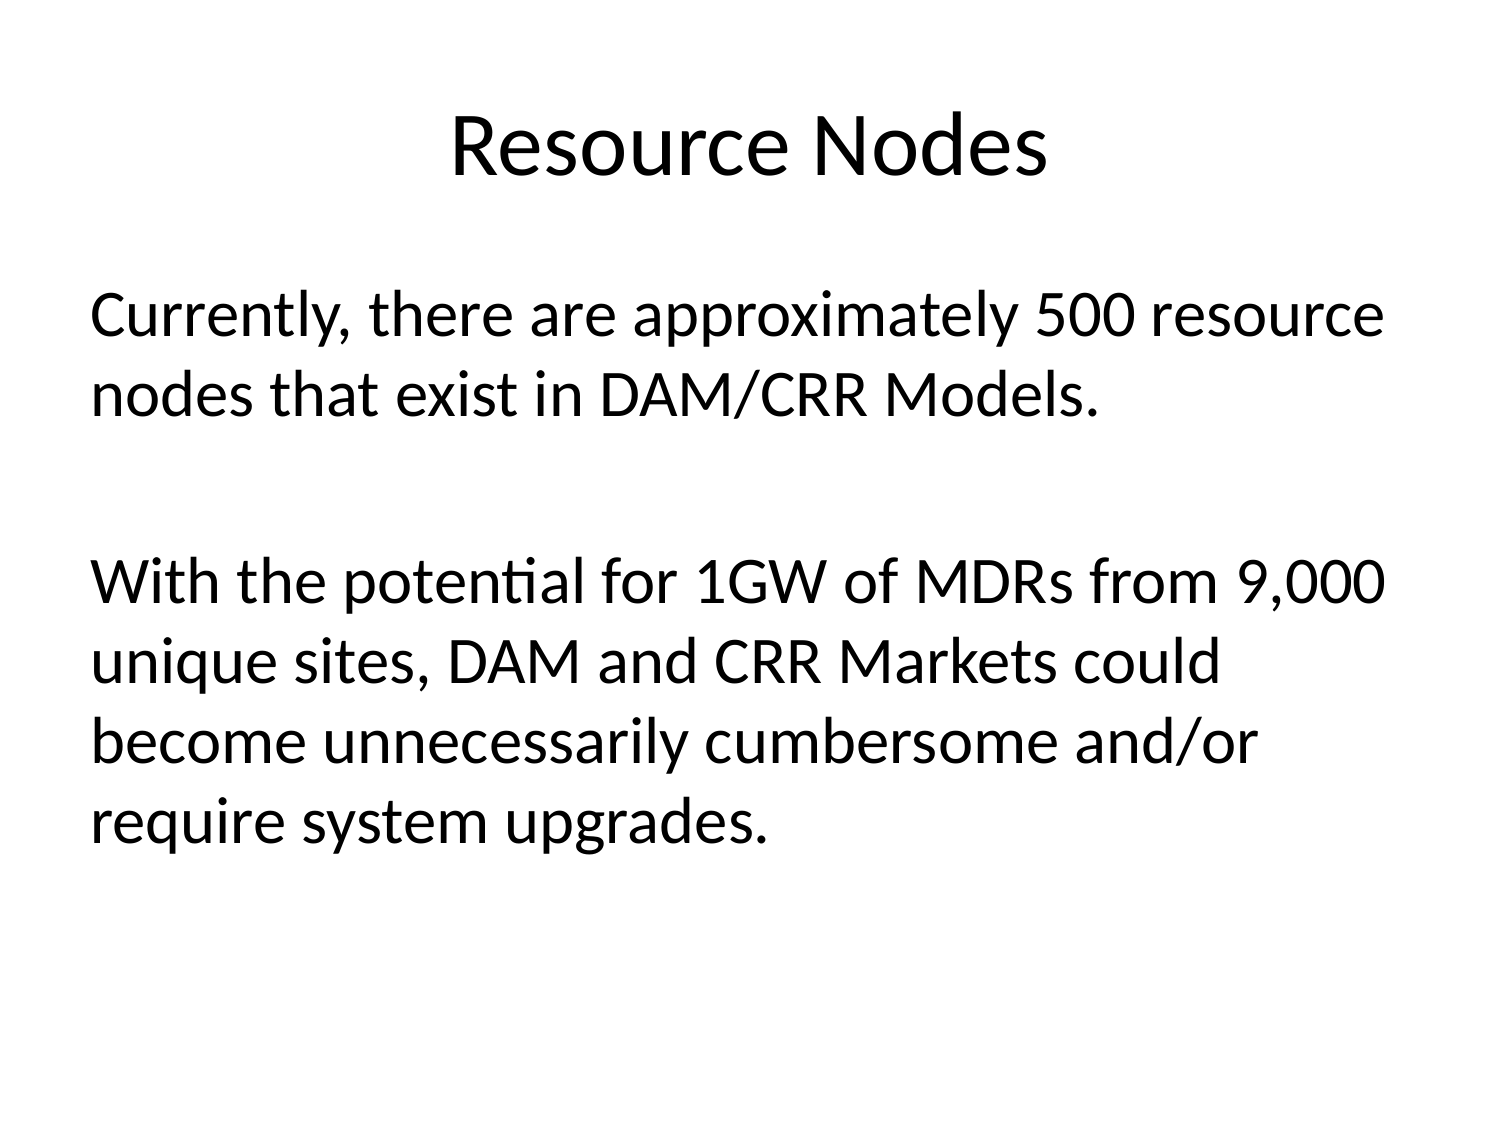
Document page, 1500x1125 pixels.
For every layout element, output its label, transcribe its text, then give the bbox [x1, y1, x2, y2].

list Currently, there are approximately 500 resource nodes that exist in DAM/CRR Models. With the potential for 1GW of MDRs from 9,000 unique sites, DAM and CRR Markets could become unnecessarily cumbersome and/or require system upgrades. [75, 262, 1425, 1005]
title Resource Nodes [75, 45, 1425, 233]
